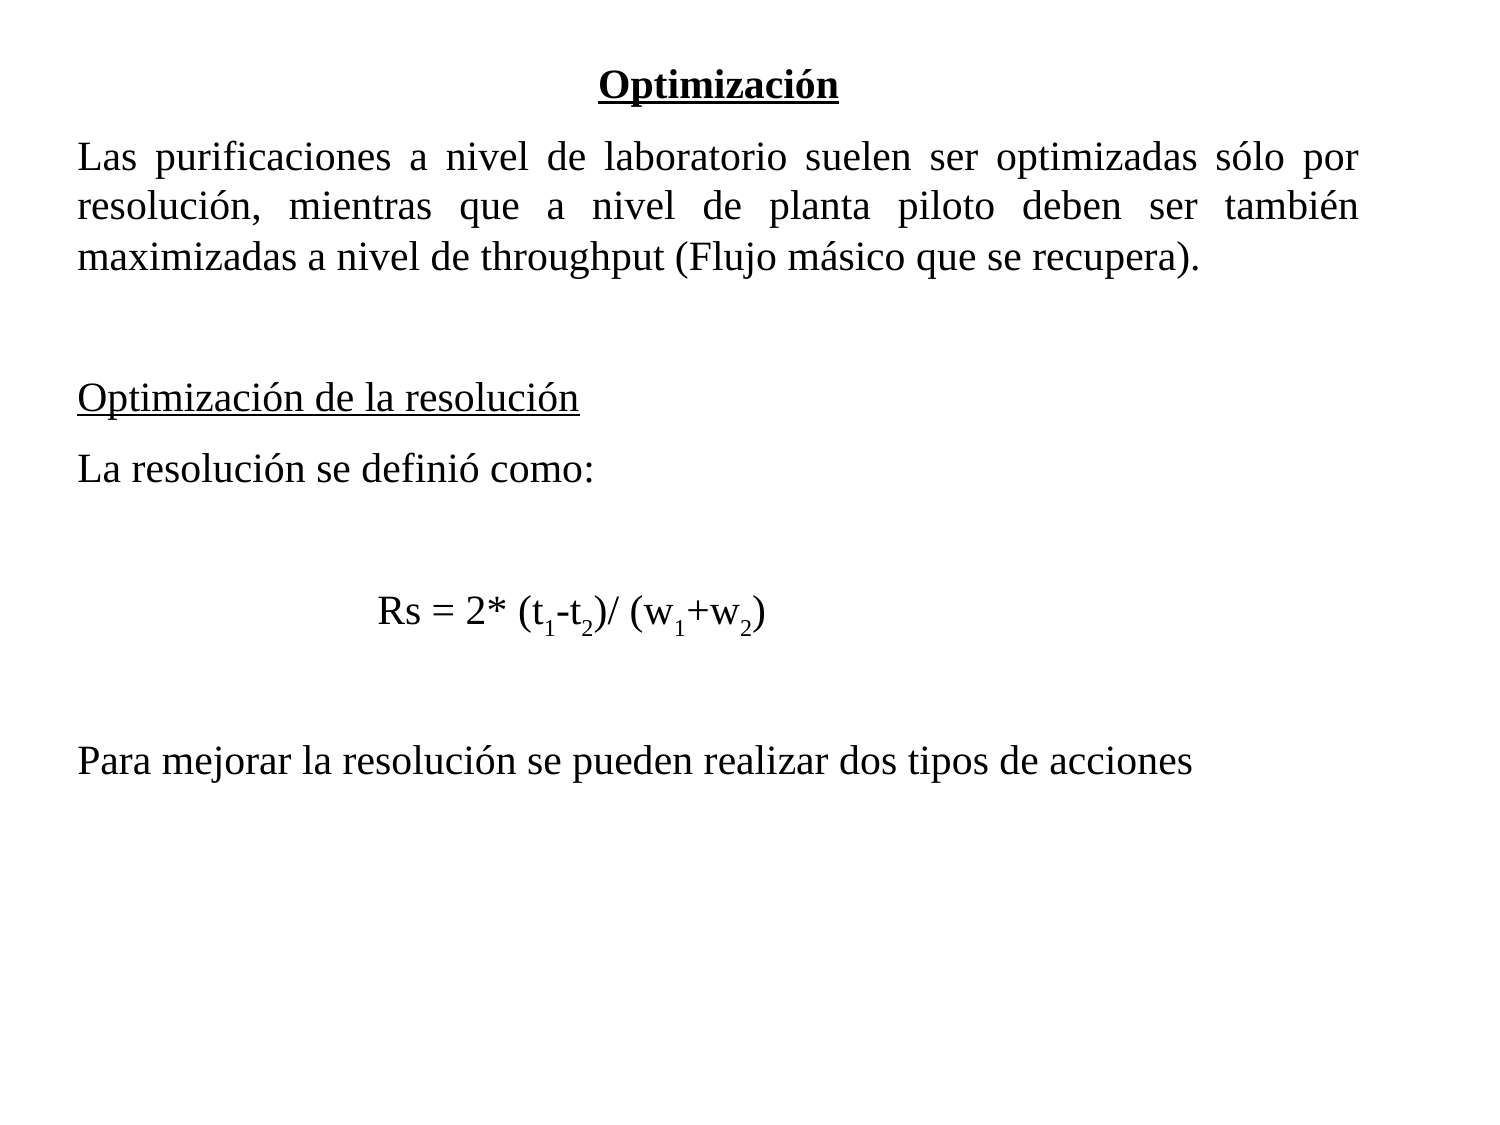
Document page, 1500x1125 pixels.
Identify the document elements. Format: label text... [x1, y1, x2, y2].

text_box Optimización Las purificaciones a nivel de laboratorio suelen ser optimizadas sólo por resolución, mientras que a nivel de planta piloto deben ser también maximizadas a nivel de throughput (Flujo másico que se recupera). Optimización de la resolución La resolución se definió como: Rs = 2* (t1-t2)/ (w1+w2) Para mejorar la resolución se pueden realizar dos tipos de acciones [62, 49, 1375, 862]
